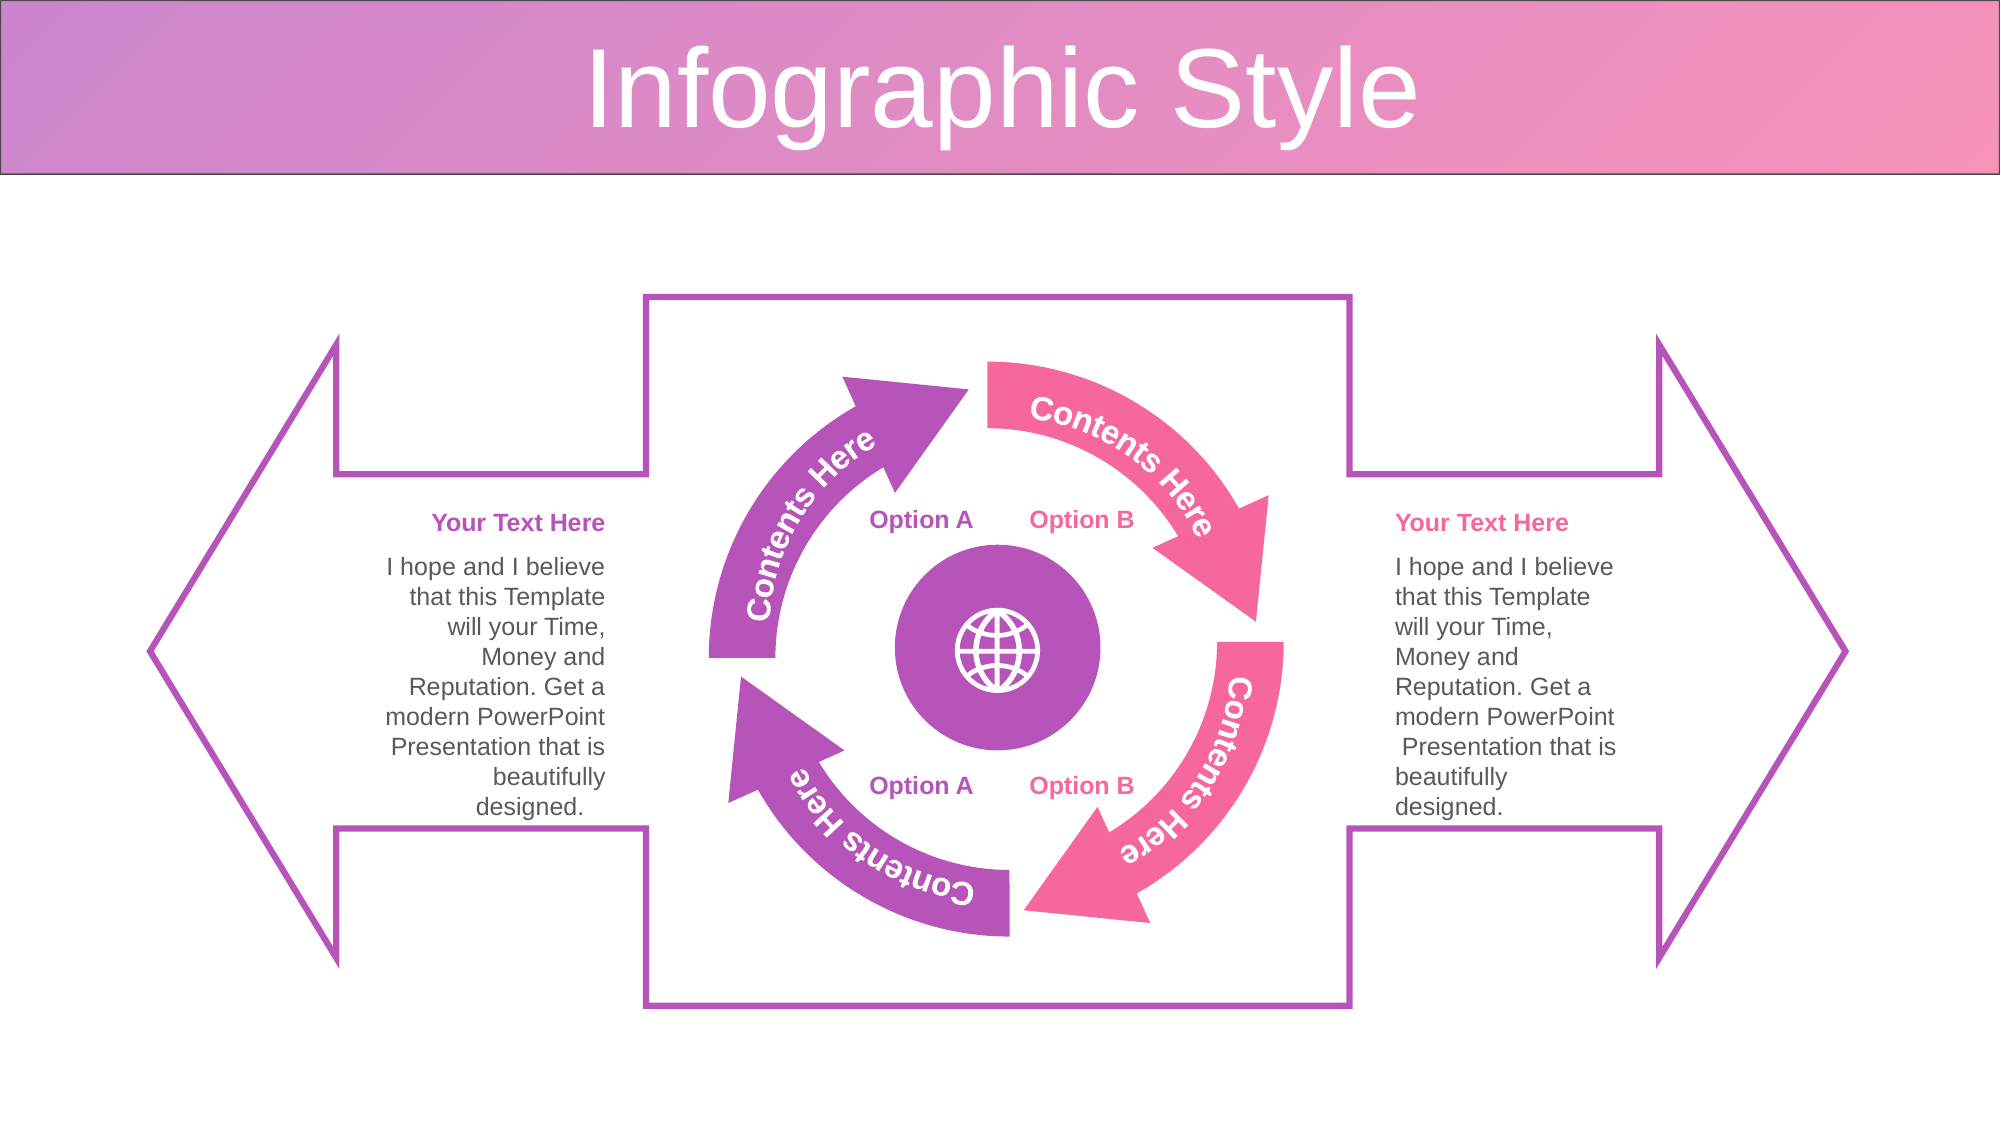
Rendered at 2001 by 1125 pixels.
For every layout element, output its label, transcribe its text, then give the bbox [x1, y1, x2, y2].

text_box [148, 295, 1847, 1007]
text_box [705, 352, 1284, 952]
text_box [1380, 498, 1636, 801]
list Infographic Style [53, 31, 1952, 151]
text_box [710, 348, 1289, 947]
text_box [364, 498, 621, 801]
